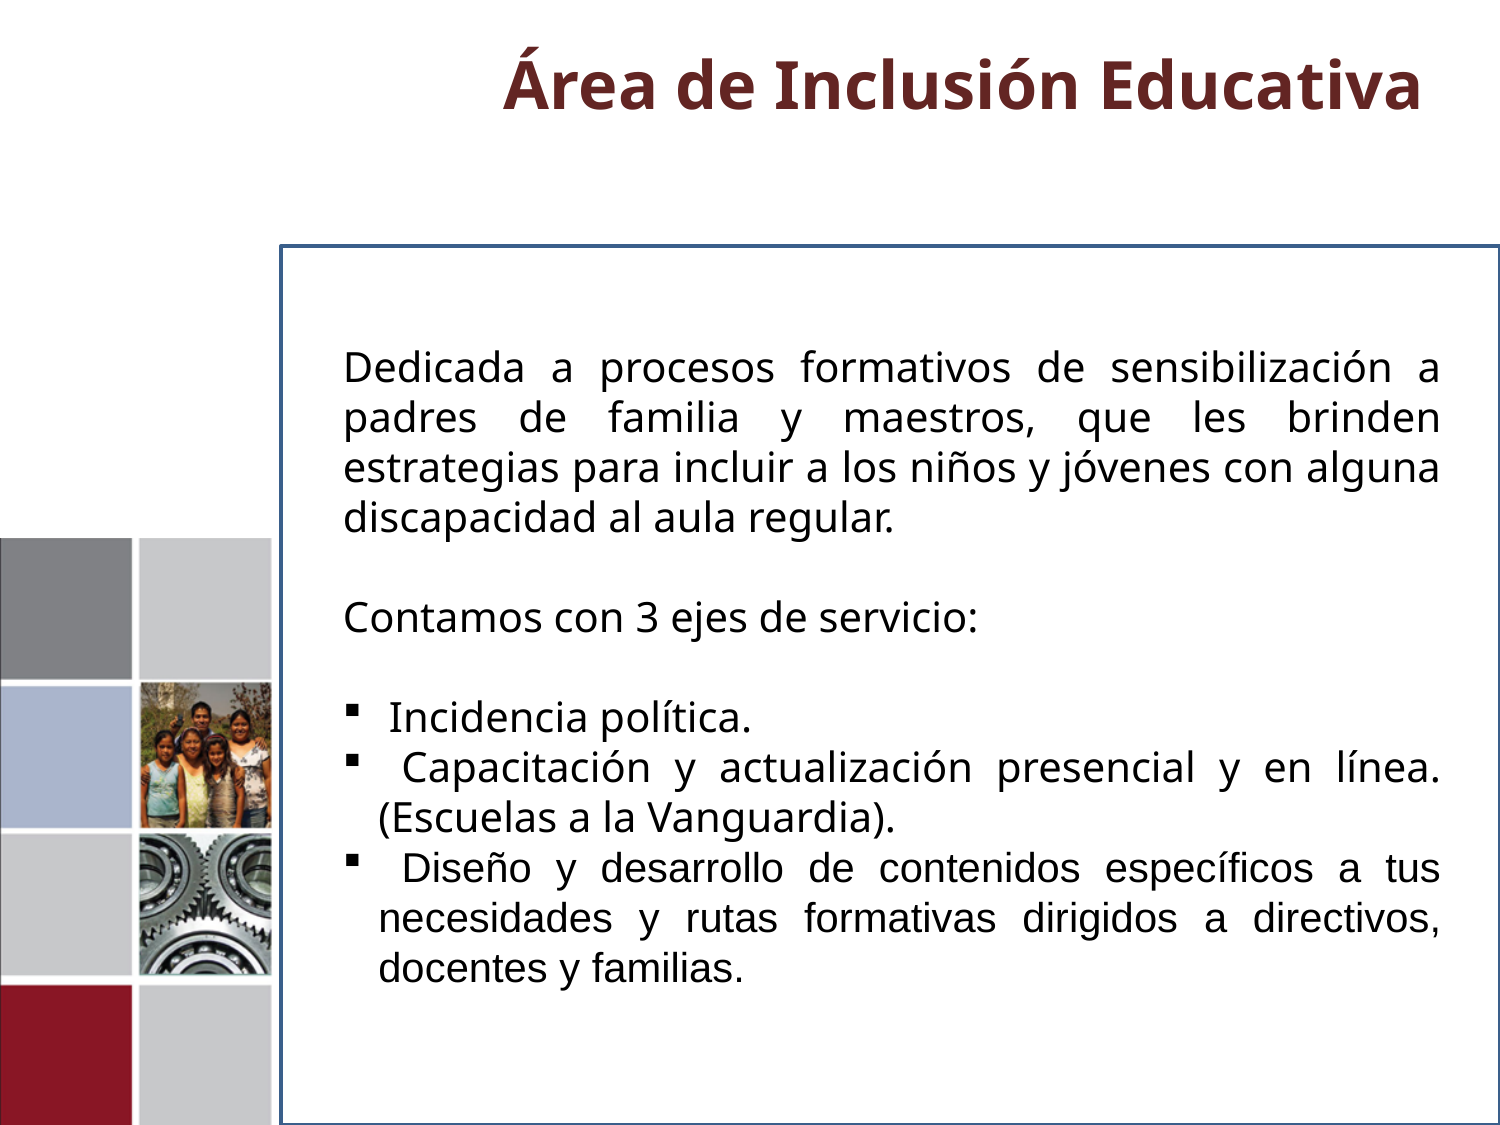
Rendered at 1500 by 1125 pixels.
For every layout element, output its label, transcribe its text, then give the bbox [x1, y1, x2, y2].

text_box Dedicada a procesos formativos de sensibilización a padres de familia y maestros, que les brinden estrategias para incluir a los niños y jóvenes con alguna discapacidad al aula regular. Contamos con 3 ejes de servicio: Incidencia política. Capacitación y actualización presencial y en línea. (Escuelas a la Vanguardia). Diseño y desarrollo de contenidos específicos a tus necesidades y rutas formativas dirigidos a directivos, docentes y familias. [328, 273, 1457, 1049]
picture [0, 538, 273, 1125]
text_box Área de Inclusión Educativa [466, 35, 1439, 130]
